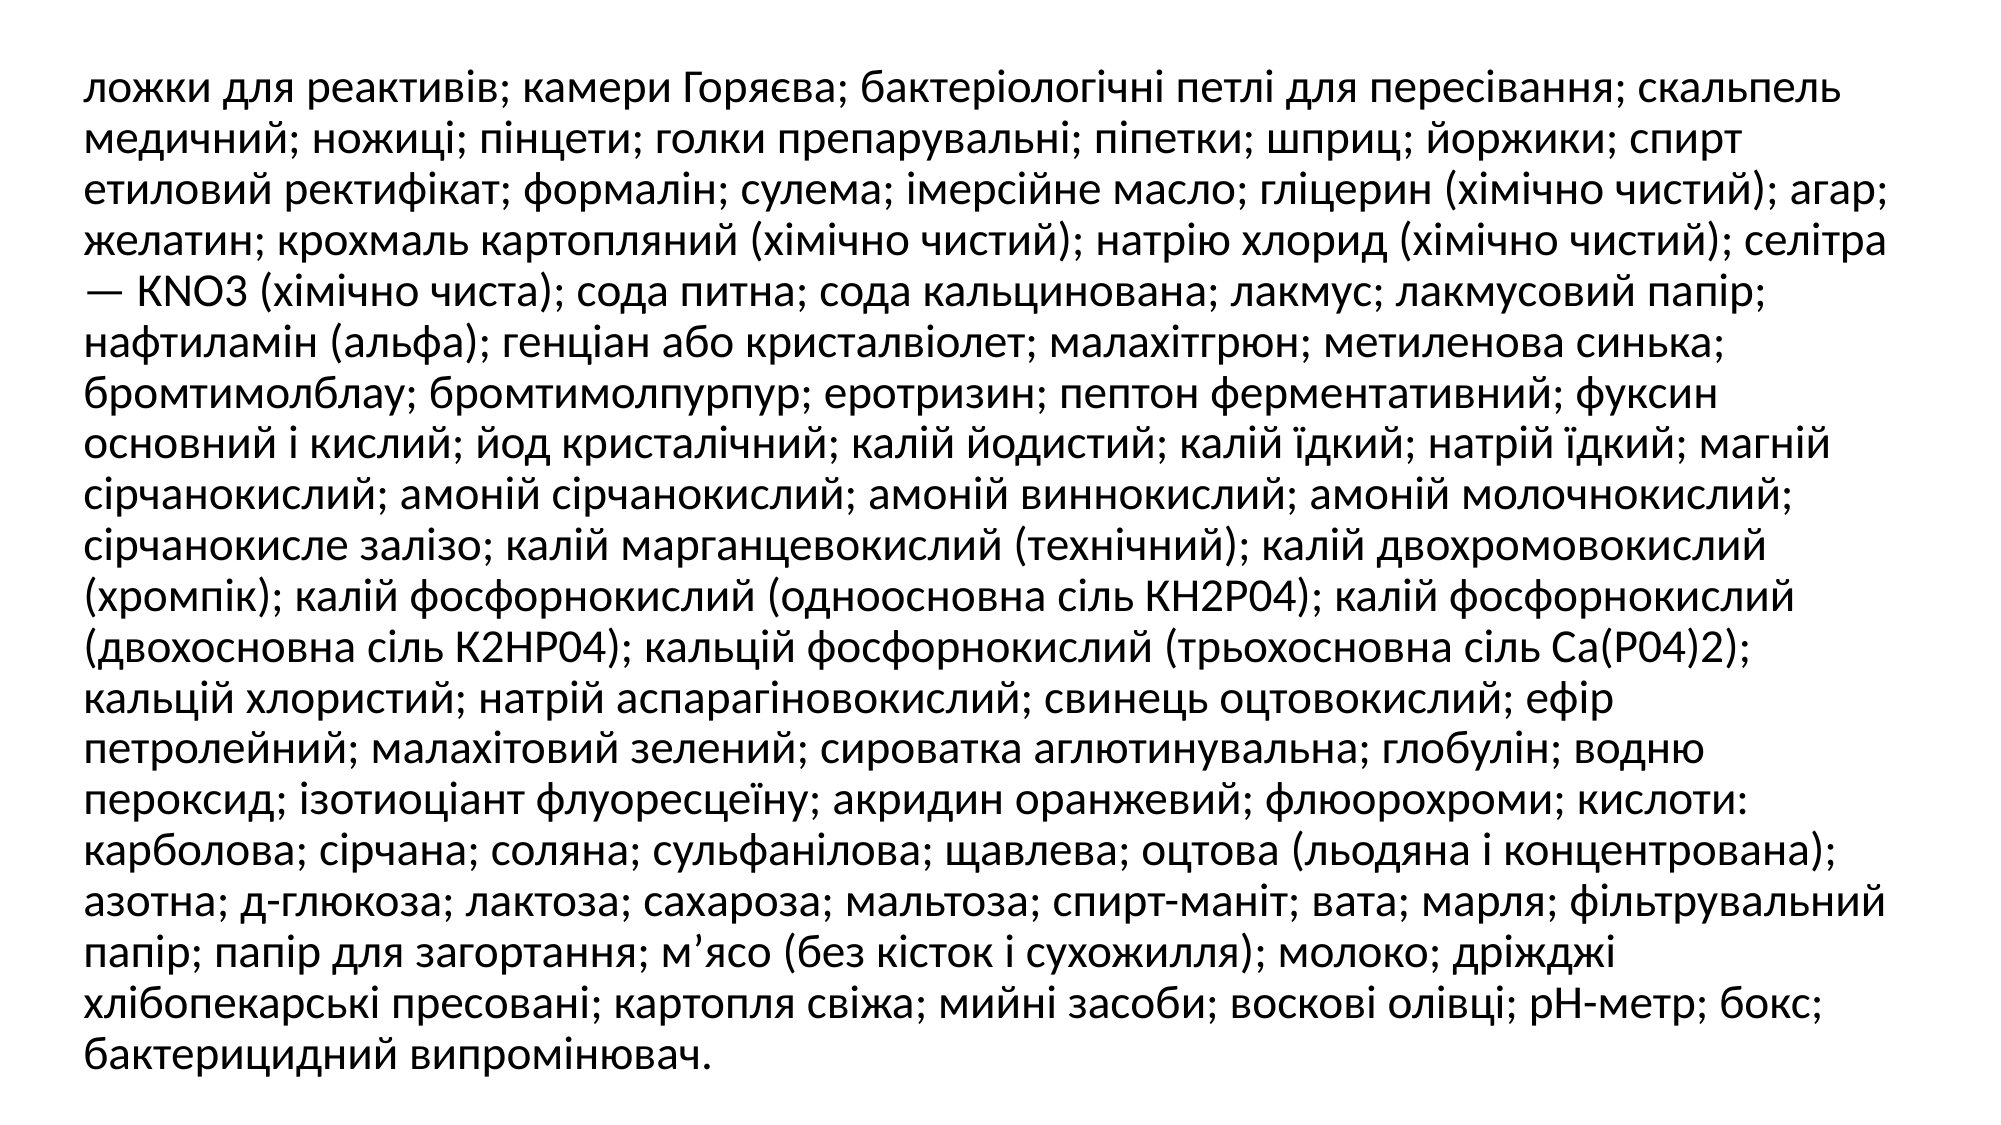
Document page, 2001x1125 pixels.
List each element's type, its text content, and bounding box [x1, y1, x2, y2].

list ложки для реактивів; камери Горяєва; бактеріологічні петлі для пересівання; скальпель медичний; ножиці; пінцети; голки препарувальні; піпетки; шприц; йоржики; спирт етиловий ректифікат; формалін; сулема; імерсійне масло; гліцерин (хімічно чистий); агар; желатин; крохмаль картопляний (хімічно чистий); натрію хлорид (хімічно чистий); селітра — КNО3 (хімічно чиста); сода питна; сода кальцинована; лакмус; лакмусовий папір; нафтиламін (альфа); генціан або кристалвіолет; малахітгрюн; метиленова синька; бромтимолблау; бромтимолпурпур; еротризин; пептон ферментативний; фуксин основний і кислий; йод кристалічний; калій йодистий; калій їдкий; натрій їдкий; магній сірчанокислий; амоній сірчанокислий; амоній виннокислий; амоній молочнокислий; сірчанокисле залізо; калій марганцевокислий (технічний); калій двохромовокислий (хромпік); калій фосфорнокислий (одноосновна сіль КН2Р04); калій фосфорнокислий (двохосновна сіль К2НР04); кальцій фосфорнокислий (трьохосновна сіль Са(Р04)2); кальцій хлористий; натрій аспарагіновокислий; свинець оцтовокислий; ефір петролейний; малахітовий зелений; сироватка аглютинувальна; глобулін; водню пероксид; ізотиоціант флуоресцеїну; акридин оранжевий; флюорохроми; кислоти: карболова; сірчана; соляна; сульфанілова; щавлева; оцтова (льодяна і концентрована); азотна; д-глюкоза; лактоза; сахароза; мальтоза; спирт-маніт; вата; марля; фільтрувальний папір; папір для загортання; м’ясо (без кісток і сухожилля); молоко; дріжджі хлібопекарські пресовані; картопля свіжа; мийні засоби; воскові олівці; рН-метр; бокс; бактерицидний випромінювач. [68, 54, 1911, 1099]
